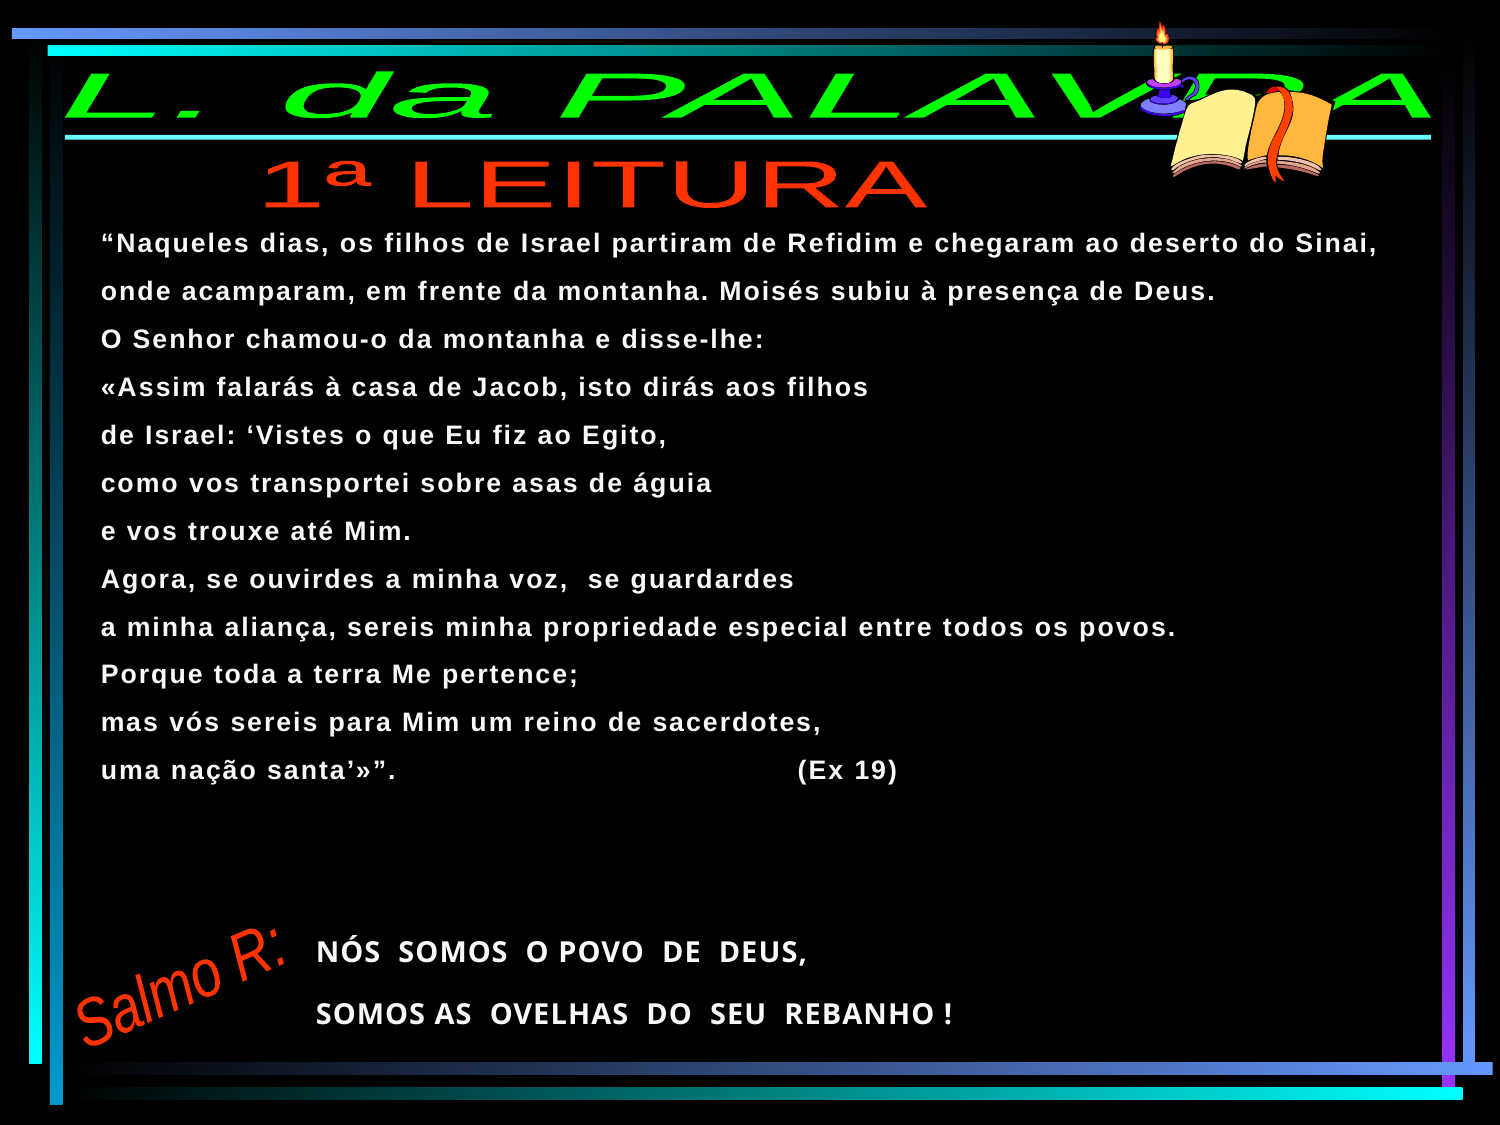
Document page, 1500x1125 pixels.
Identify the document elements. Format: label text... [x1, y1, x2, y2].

text_box “Naqueles dias, os filhos de Israel partiram de Refidim e chegaram ao deserto do Sinai, onde acamparam, em frente da montanha. Moisés subiu à presença de Deus. O Senhor chamou-o da montanha e disse-lhe: «Assim falarás à casa de Jacob, isto dirás aos filhos de Israel: ‘Vistes o que Eu fiz ao Egito, como vos transportei sobre asas de águia e vos trouxe até Mim. Agora, se ouvirdes a minha voz, se guardardes a minha aliança, sereis minha propriedade especial entre todos os povos. Porque toda a terra Me pertence; mas vós sereis para Mim um reino de sacerdotes, uma nação santa’»”. (Ex 19) [86, 220, 1459, 810]
text_box Nós somos o povo de Deus, Somos as ovelhas do seu rebanho ! [301, 917, 1471, 1057]
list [1139, 14, 1339, 185]
